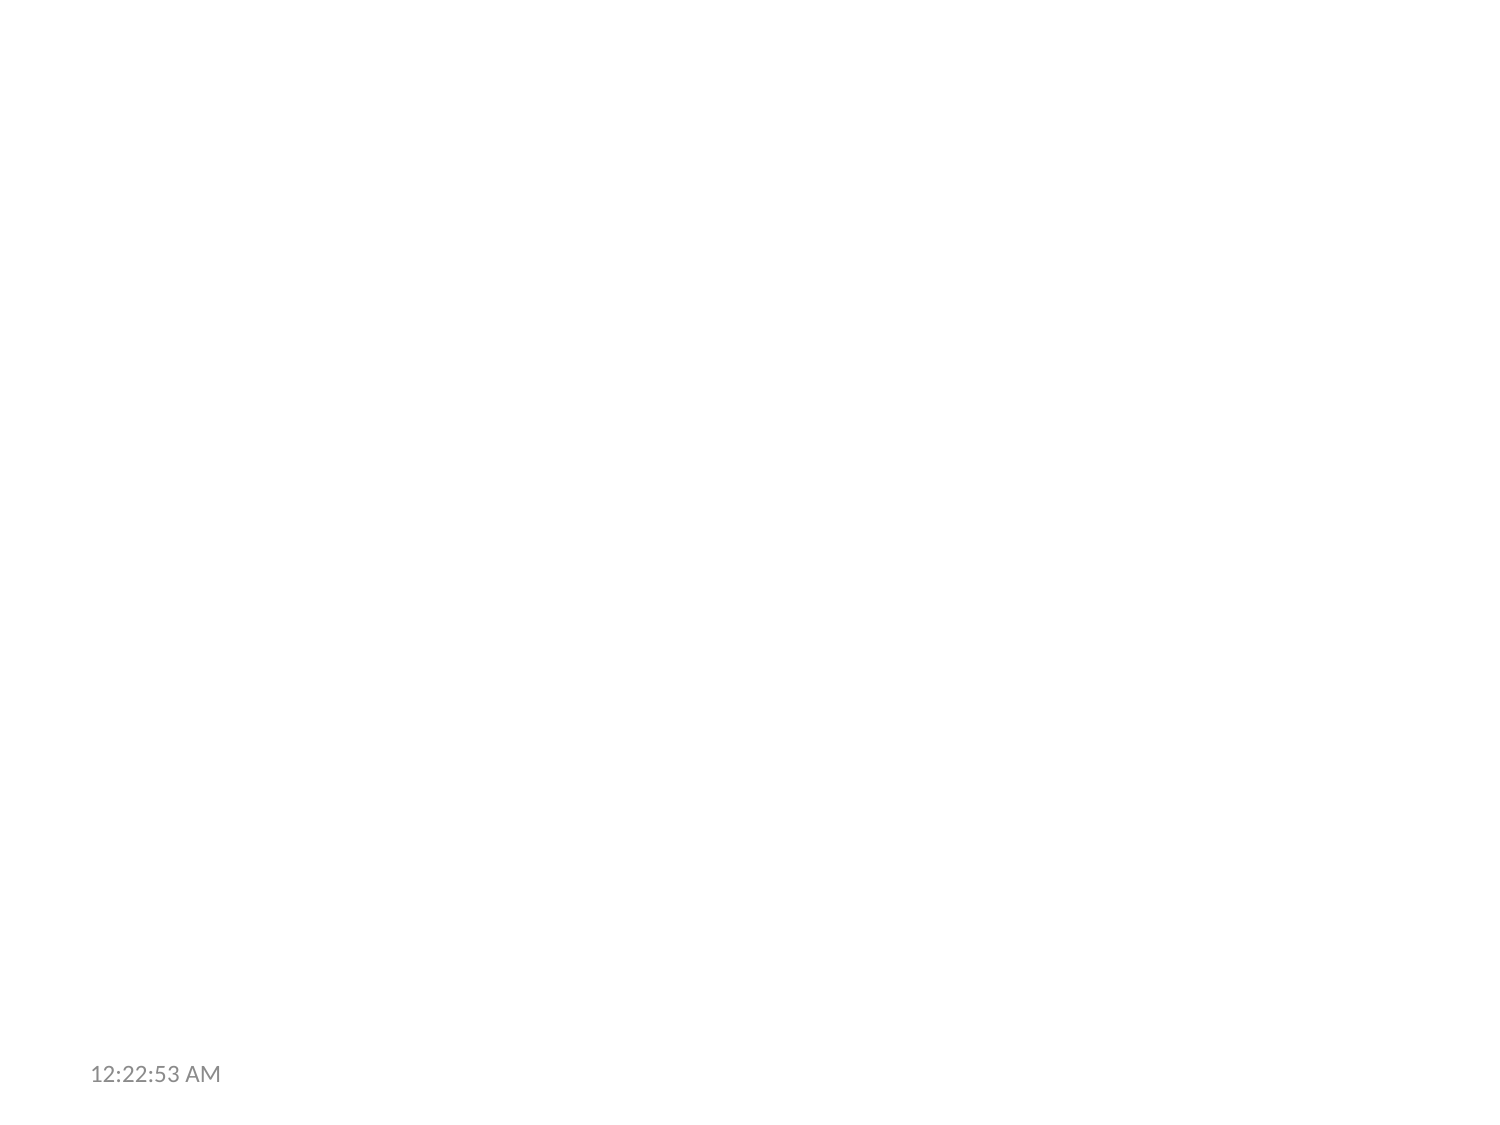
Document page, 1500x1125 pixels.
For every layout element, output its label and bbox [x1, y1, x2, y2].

slide_number [75, 1042, 425, 1103]
